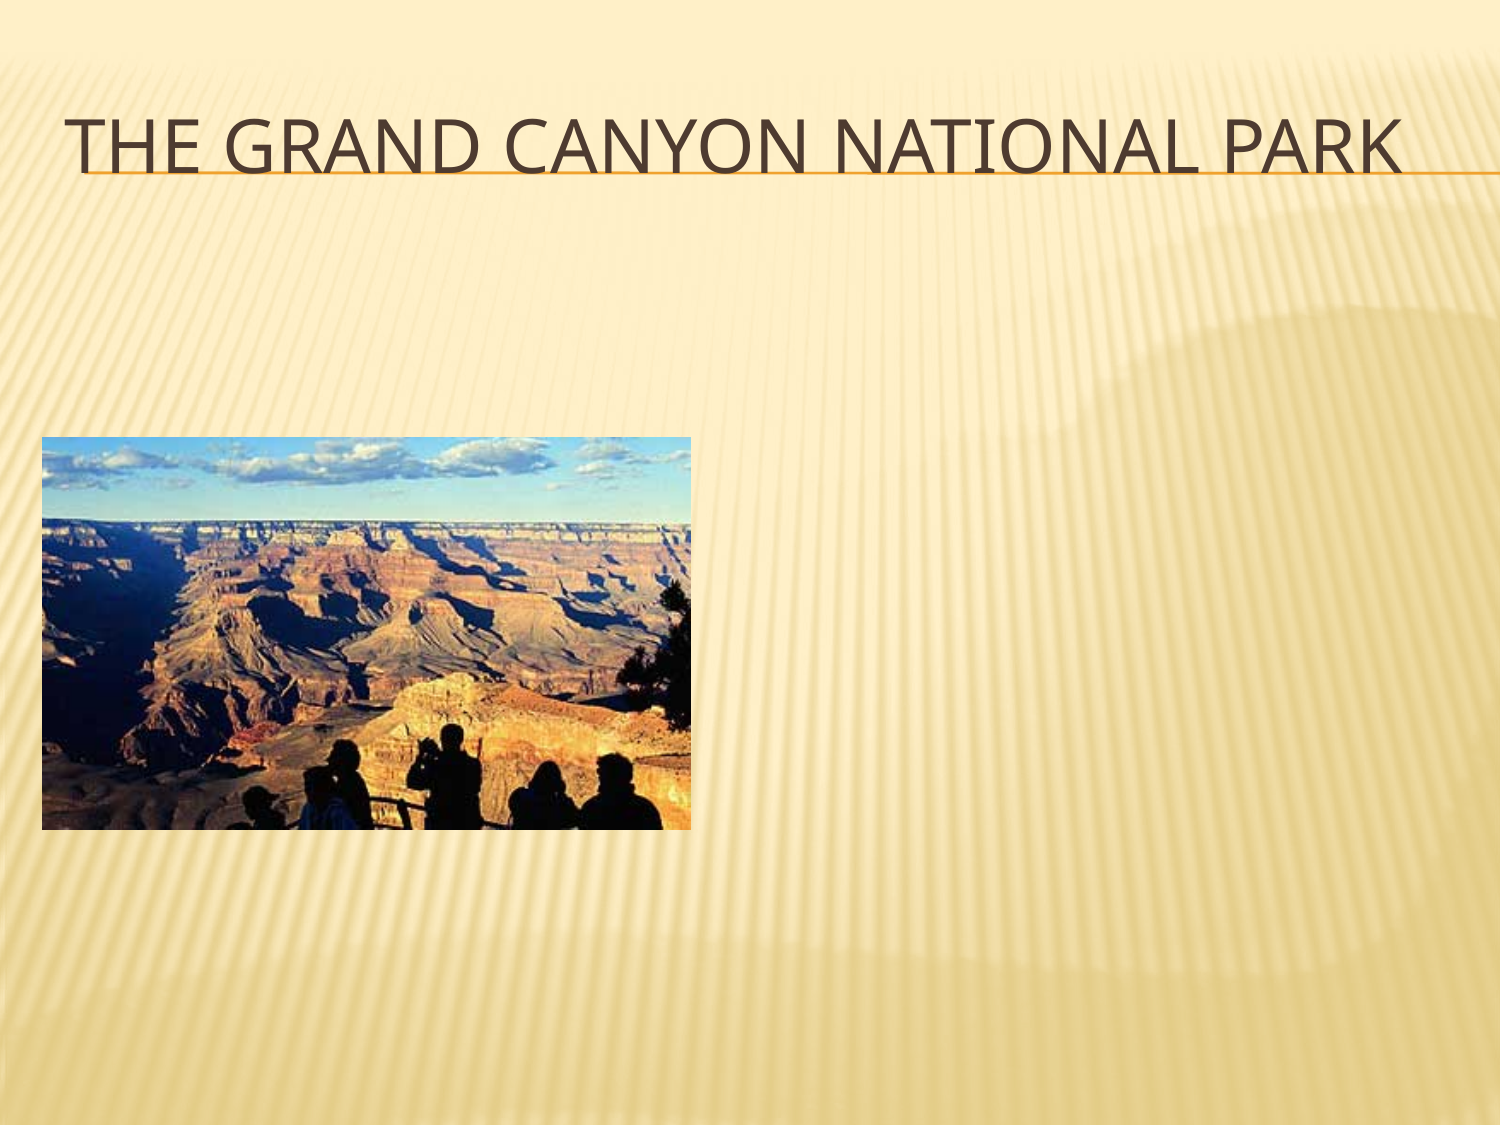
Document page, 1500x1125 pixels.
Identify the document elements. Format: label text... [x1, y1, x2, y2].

title The grand canyon national park [49, 75, 1475, 213]
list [42, 437, 691, 830]
